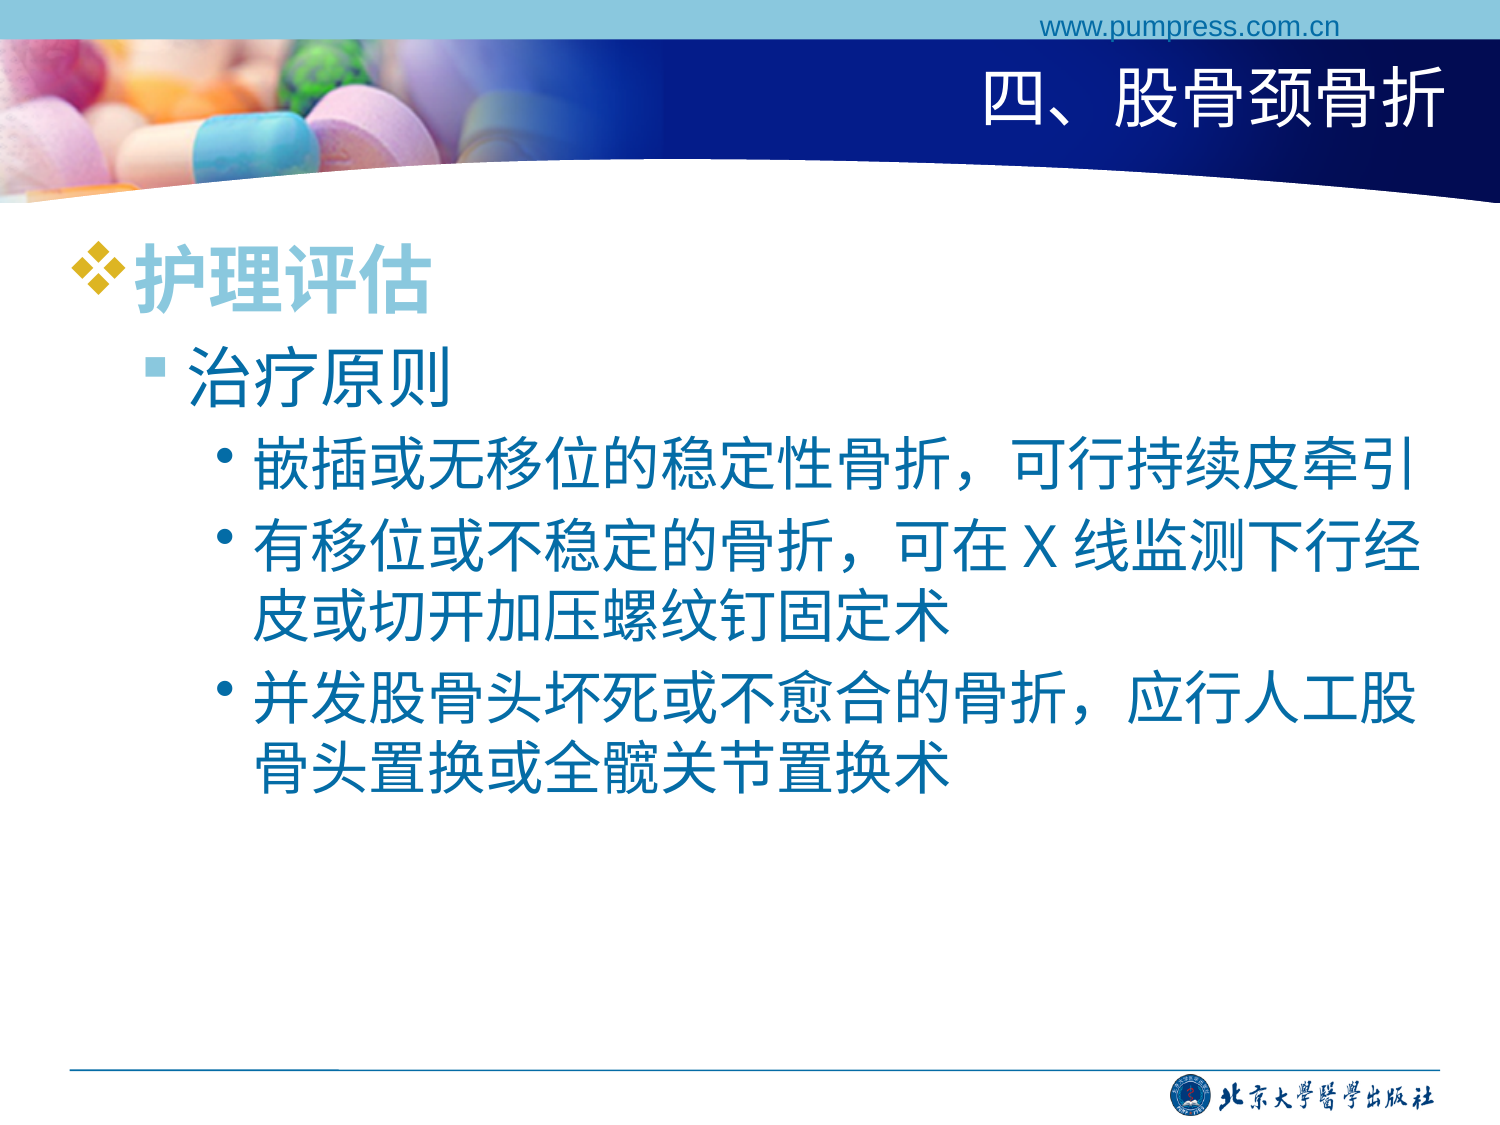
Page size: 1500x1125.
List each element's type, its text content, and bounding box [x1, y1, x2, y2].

title 四、股骨颈骨折 [137, 49, 1463, 143]
list 护理评估 治疗原则 嵌插或无移位的稳定性骨折，可行持续皮牵引 有移位或不稳定的骨折，可在X线监测下行经皮或切开加压螺纹钉固定术 并发股骨头坏死或不愈合的骨折，应行人工股骨头置换或全髋关节置换术 [49, 224, 1463, 1026]
picture [0, 40, 1500, 203]
slide_number www.pumpress.com.cn [1025, 0, 1463, 38]
picture [1170, 1074, 1436, 1118]
